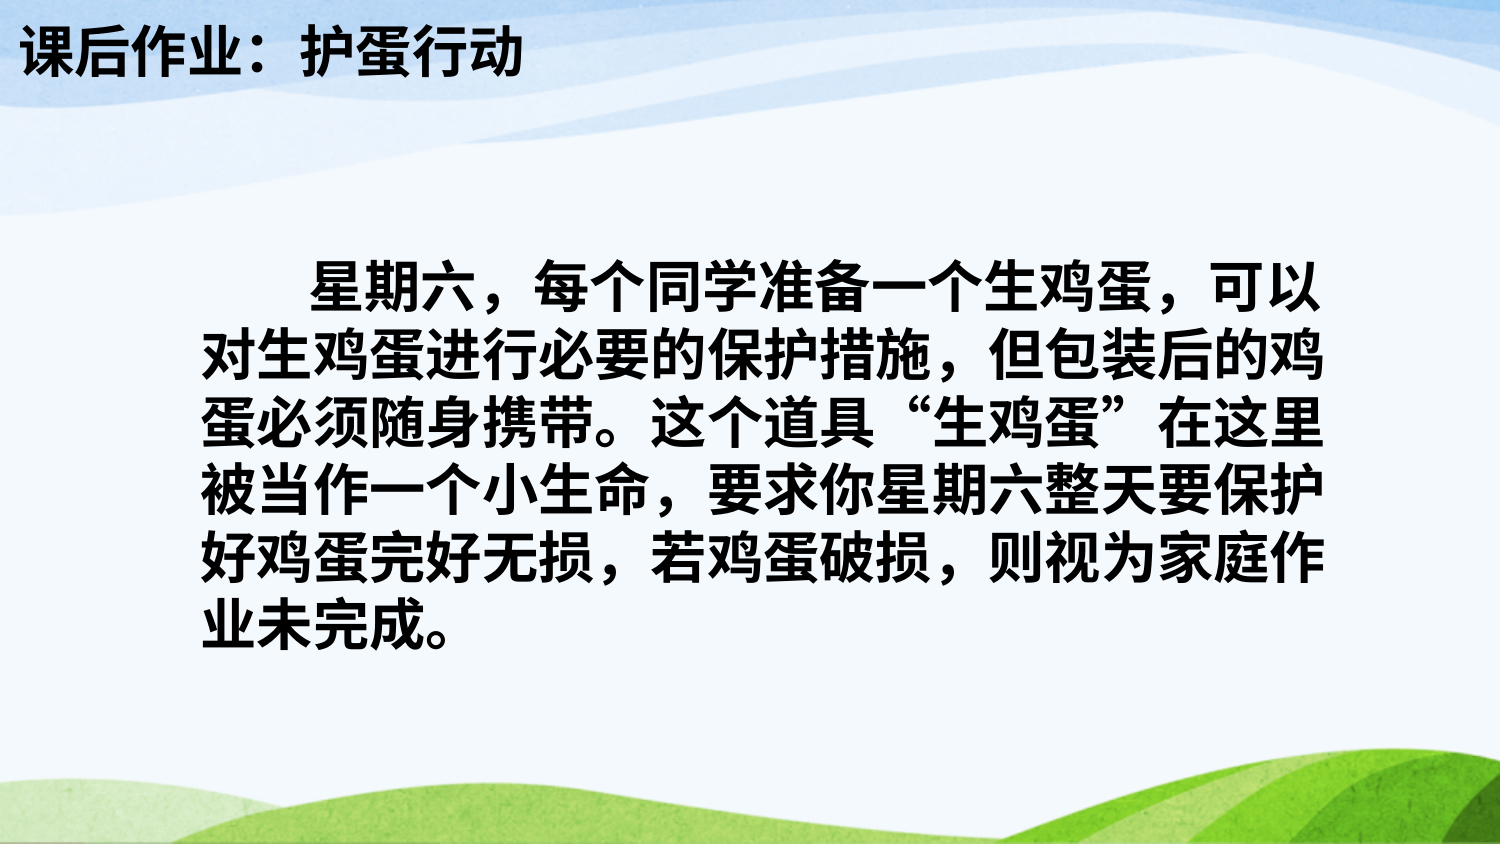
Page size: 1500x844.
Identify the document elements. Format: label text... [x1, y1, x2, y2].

picture [0, 0, 1500, 844]
text_box 课后作业：护蛋行动 [7, 10, 537, 89]
text_box 星期六，每个同学准备一个生鸡蛋，可以对生鸡蛋进行必要的保护措施，但包装后的鸡蛋必须随身携带。这个道具“生鸡蛋”在这里被当作一个小生命，要求你星期六整天要保护好鸡蛋完好无损，若鸡蛋破损，则视为家庭作业未完成。 [189, 238, 1345, 663]
